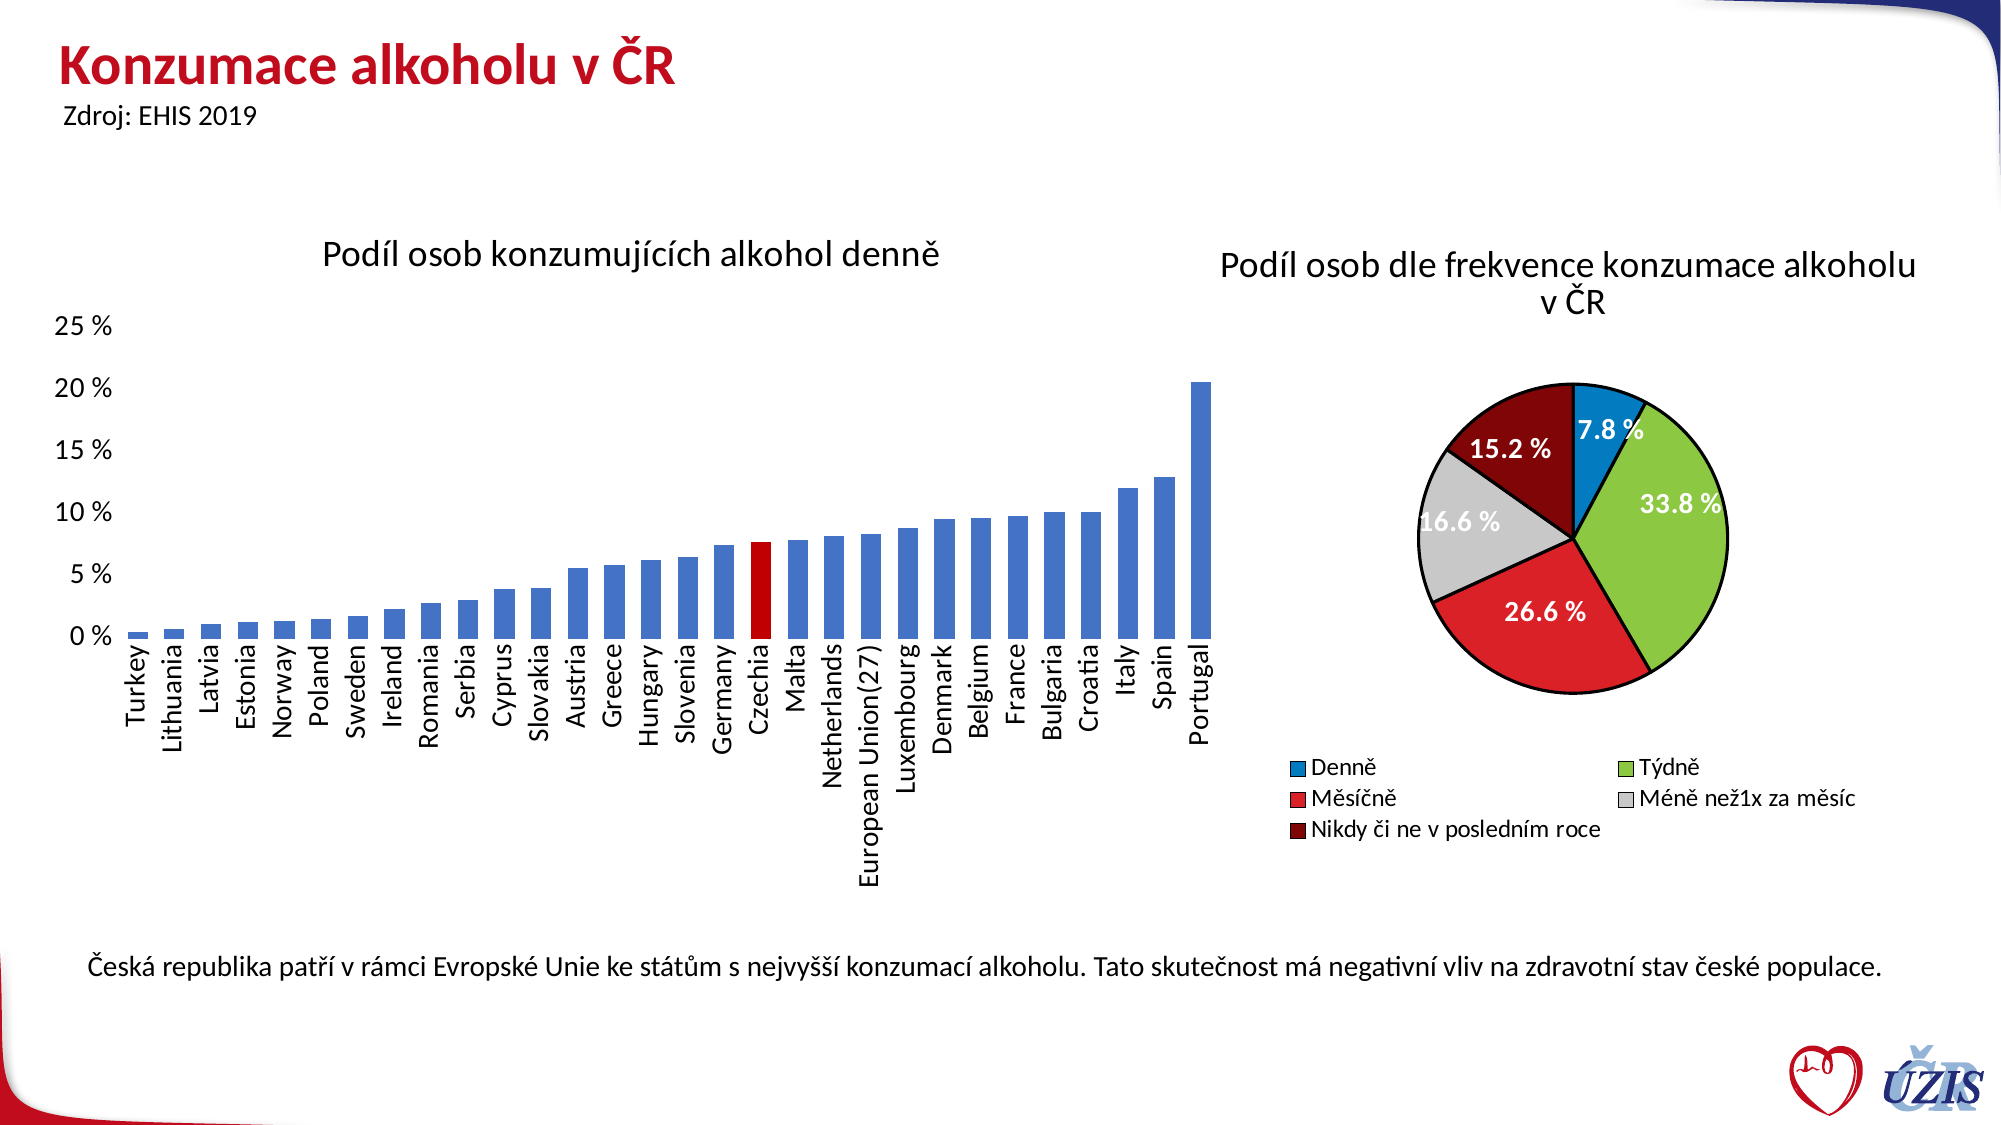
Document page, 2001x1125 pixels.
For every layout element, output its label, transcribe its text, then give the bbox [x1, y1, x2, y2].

title Konzumace alkoholu v ČR [44, 26, 1947, 113]
text_box Zdroj: EHIS 2019 [48, 113, 273, 139]
text_box Česká republika patří v rámci Evropské Unie ke státům s nejvyšší konzumací alkoholu. Tato skutečnost má negativní vliv na zdravotní stav české populace. [72, 940, 1965, 1027]
chart [29, 217, 2000, 902]
